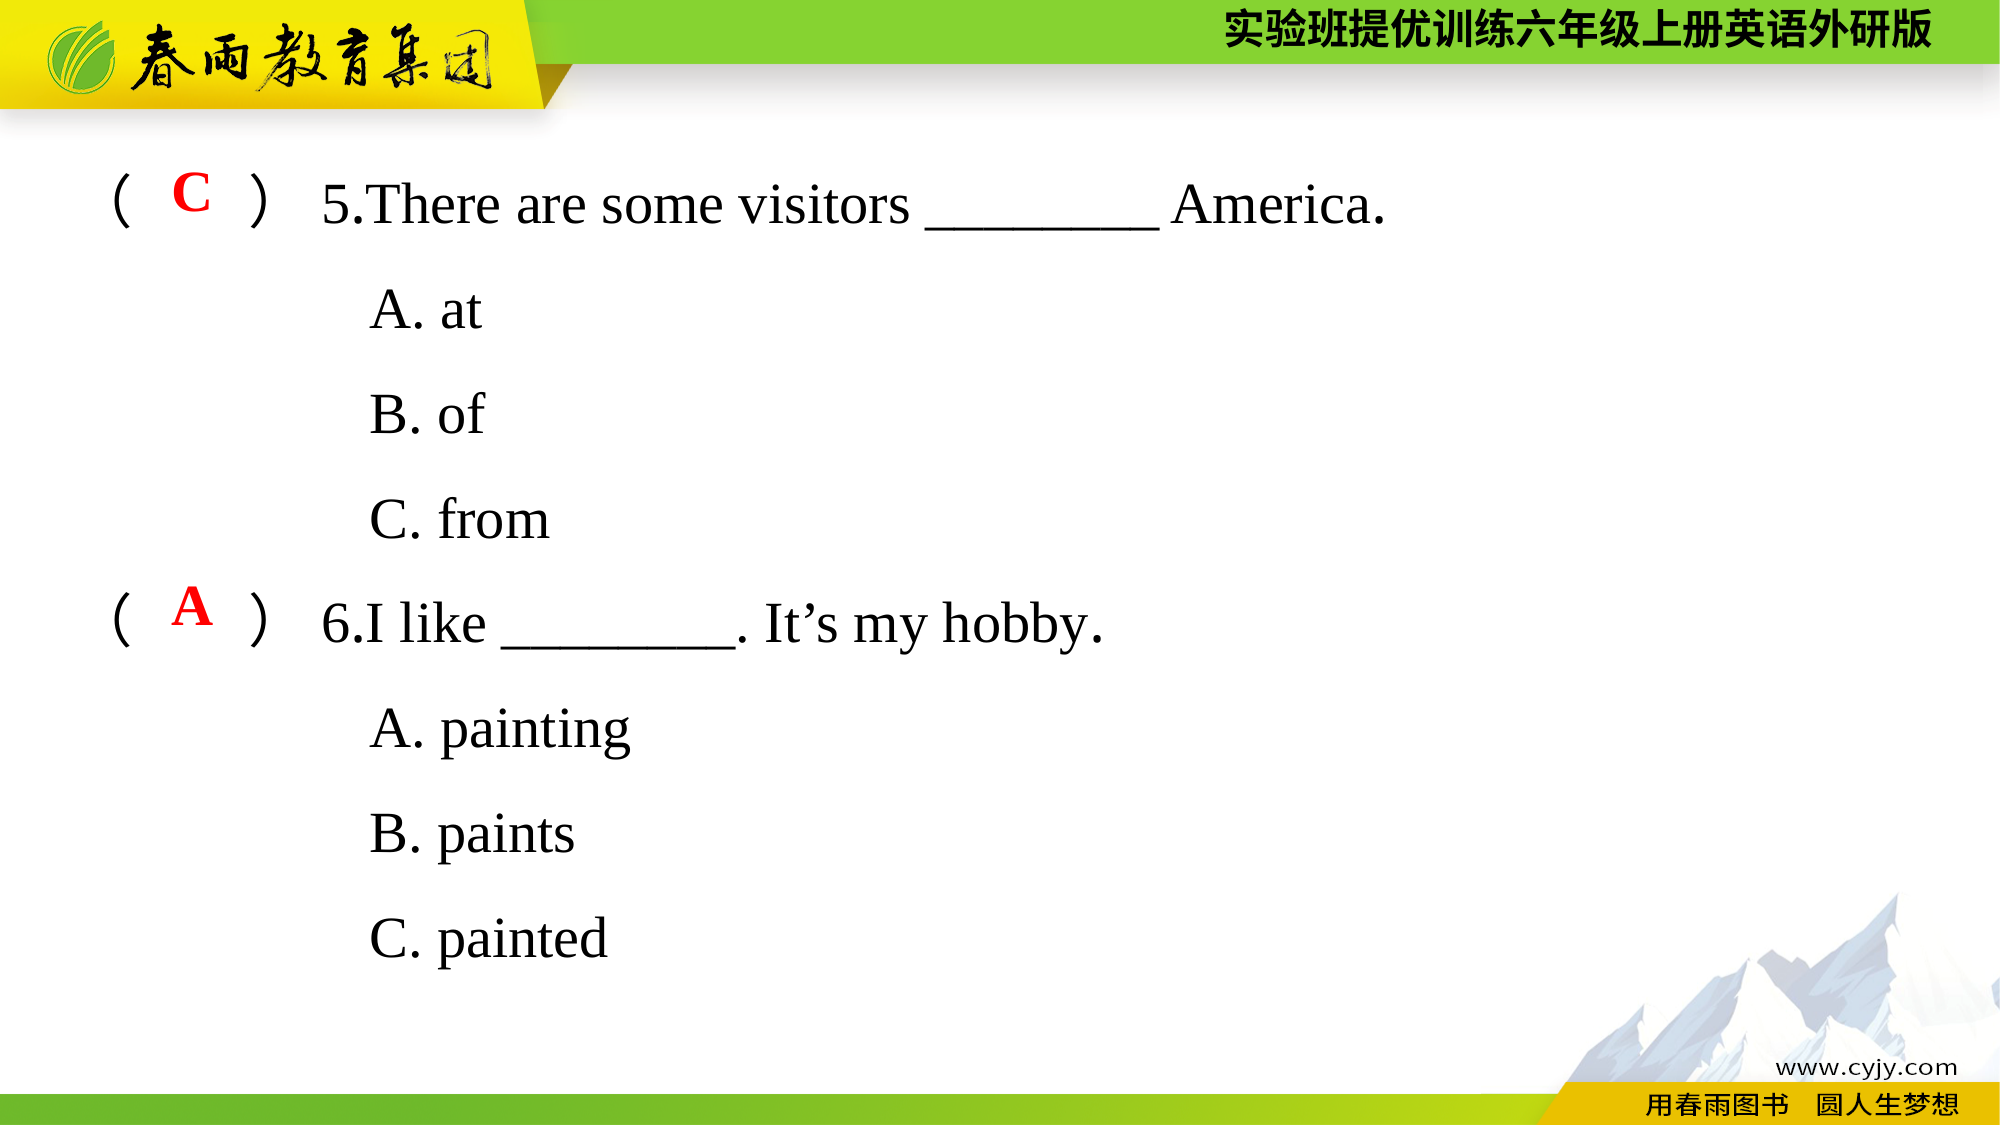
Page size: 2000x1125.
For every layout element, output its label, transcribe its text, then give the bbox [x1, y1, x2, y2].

list （ ）5.There are some visitors ________ America. A. at B. of C. from （ ）6.I like ________. It’s my hobby. A. painting B. paints C. painted [59, 122, 1944, 986]
text_box C [157, 145, 229, 231]
picture [0, 0, 2000, 1125]
text_box A [157, 559, 229, 645]
